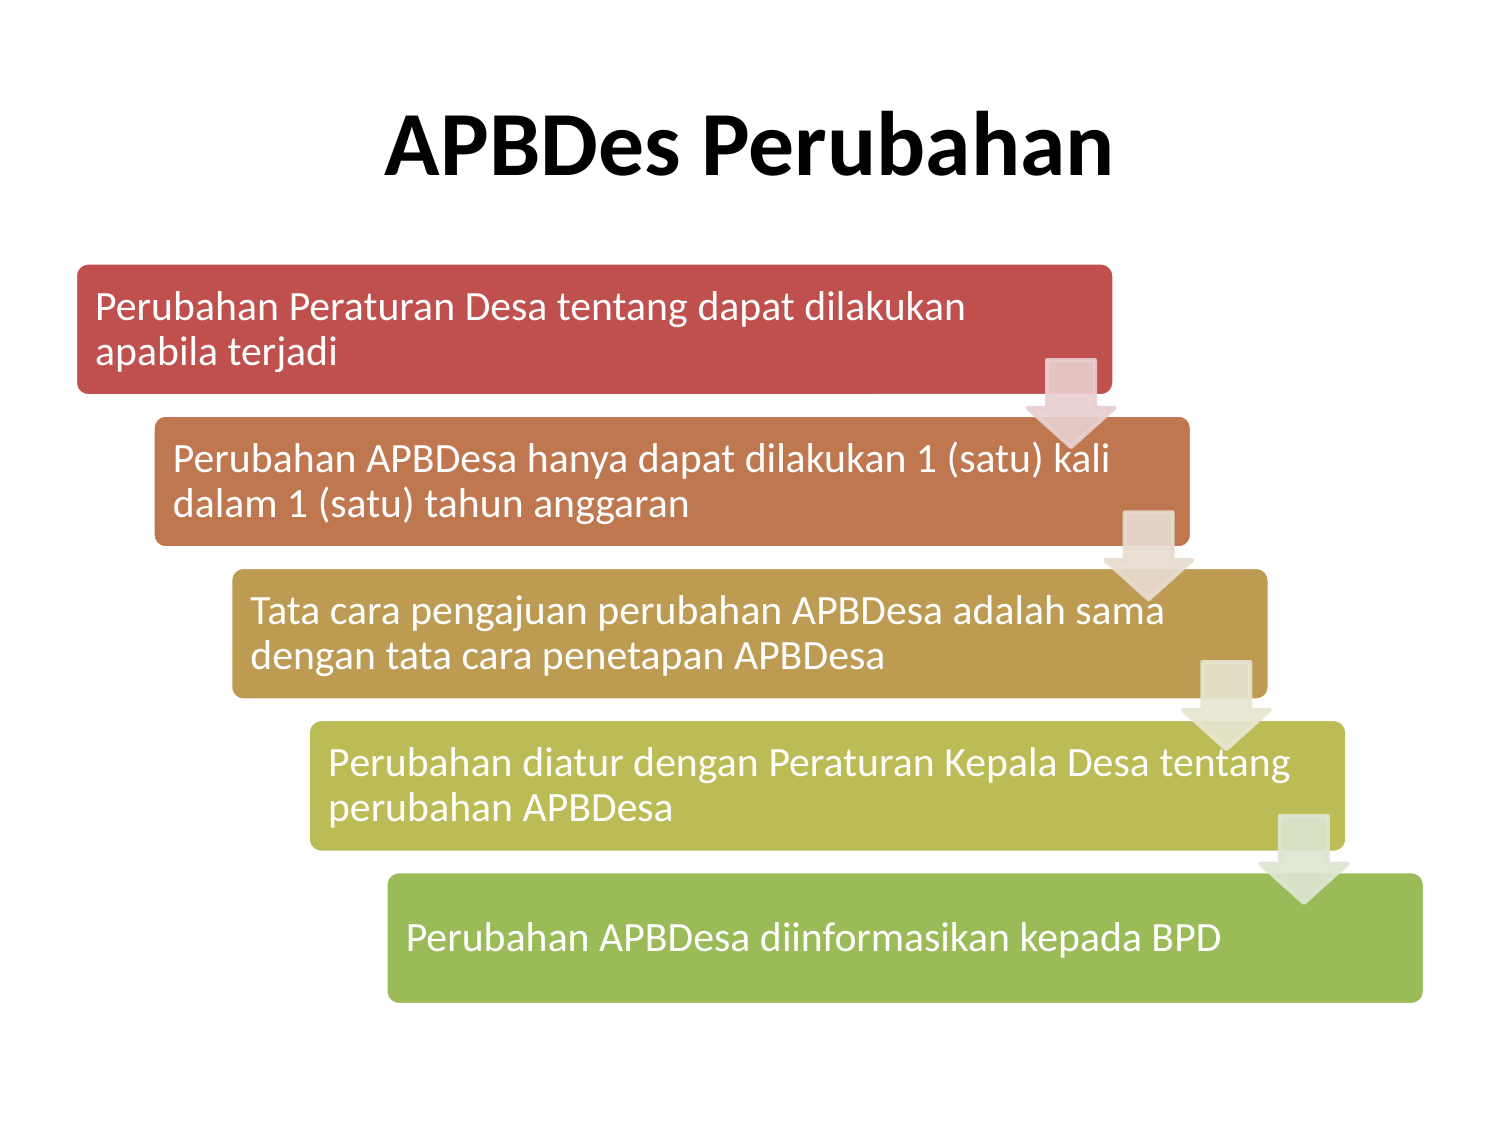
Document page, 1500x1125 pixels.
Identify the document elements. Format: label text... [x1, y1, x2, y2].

title APBDes Perubahan [75, 45, 1425, 233]
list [74, 262, 1426, 1006]
